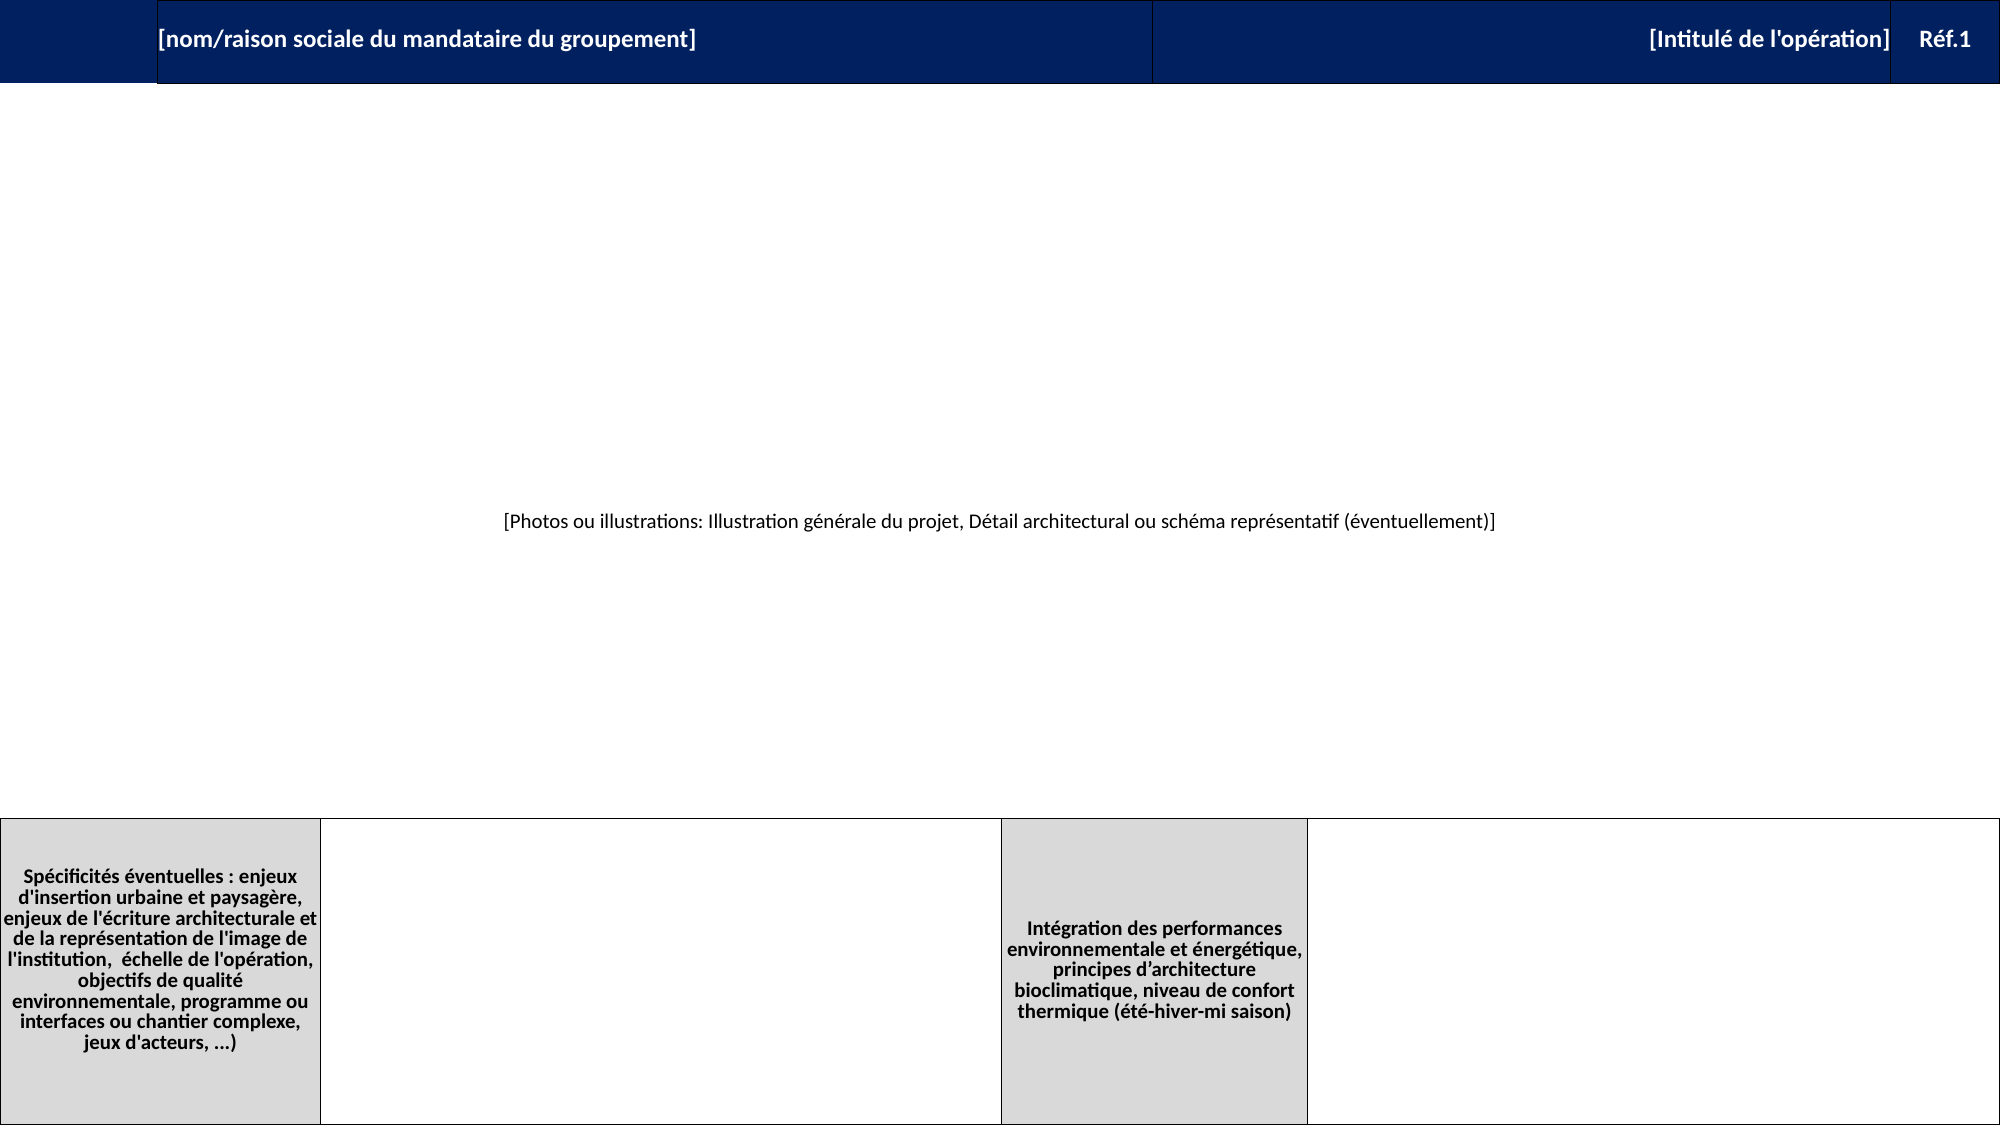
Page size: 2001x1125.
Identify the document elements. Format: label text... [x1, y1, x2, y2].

table_header [1308, 819, 1999, 1124]
table_header [Intitulé de l'opération] [1153, 1, 1890, 83]
table_header Intégration des performances environnementale et énergétique, principes d’architecture bioclimatique, niveau de confort thermique (été-hiver-mi saison) [1002, 819, 1307, 1124]
table_cell [Photos ou illustrations: Illustration générale du projet, Détail architectural ou schéma représentatif (éventuellement)] [0, 83, 2000, 818]
table_header Spécificités éventuelles : enjeux d'insertion urbaine et paysagère, enjeux de l'écriture architecturale et de la représentation de l'image de l'institution, échelle de l'opération, objectifs de qualité environnementale, programme ou interfaces ou chantier complexe, jeux d'acteurs, ...) [1, 819, 320, 1124]
table_header [321, 819, 1001, 1124]
table_header [nom/raison sociale du mandataire du groupement] [158, 1, 1152, 83]
table_header [0, 0, 157, 83]
table_header Réf.1 [1891, 1, 1999, 83]
